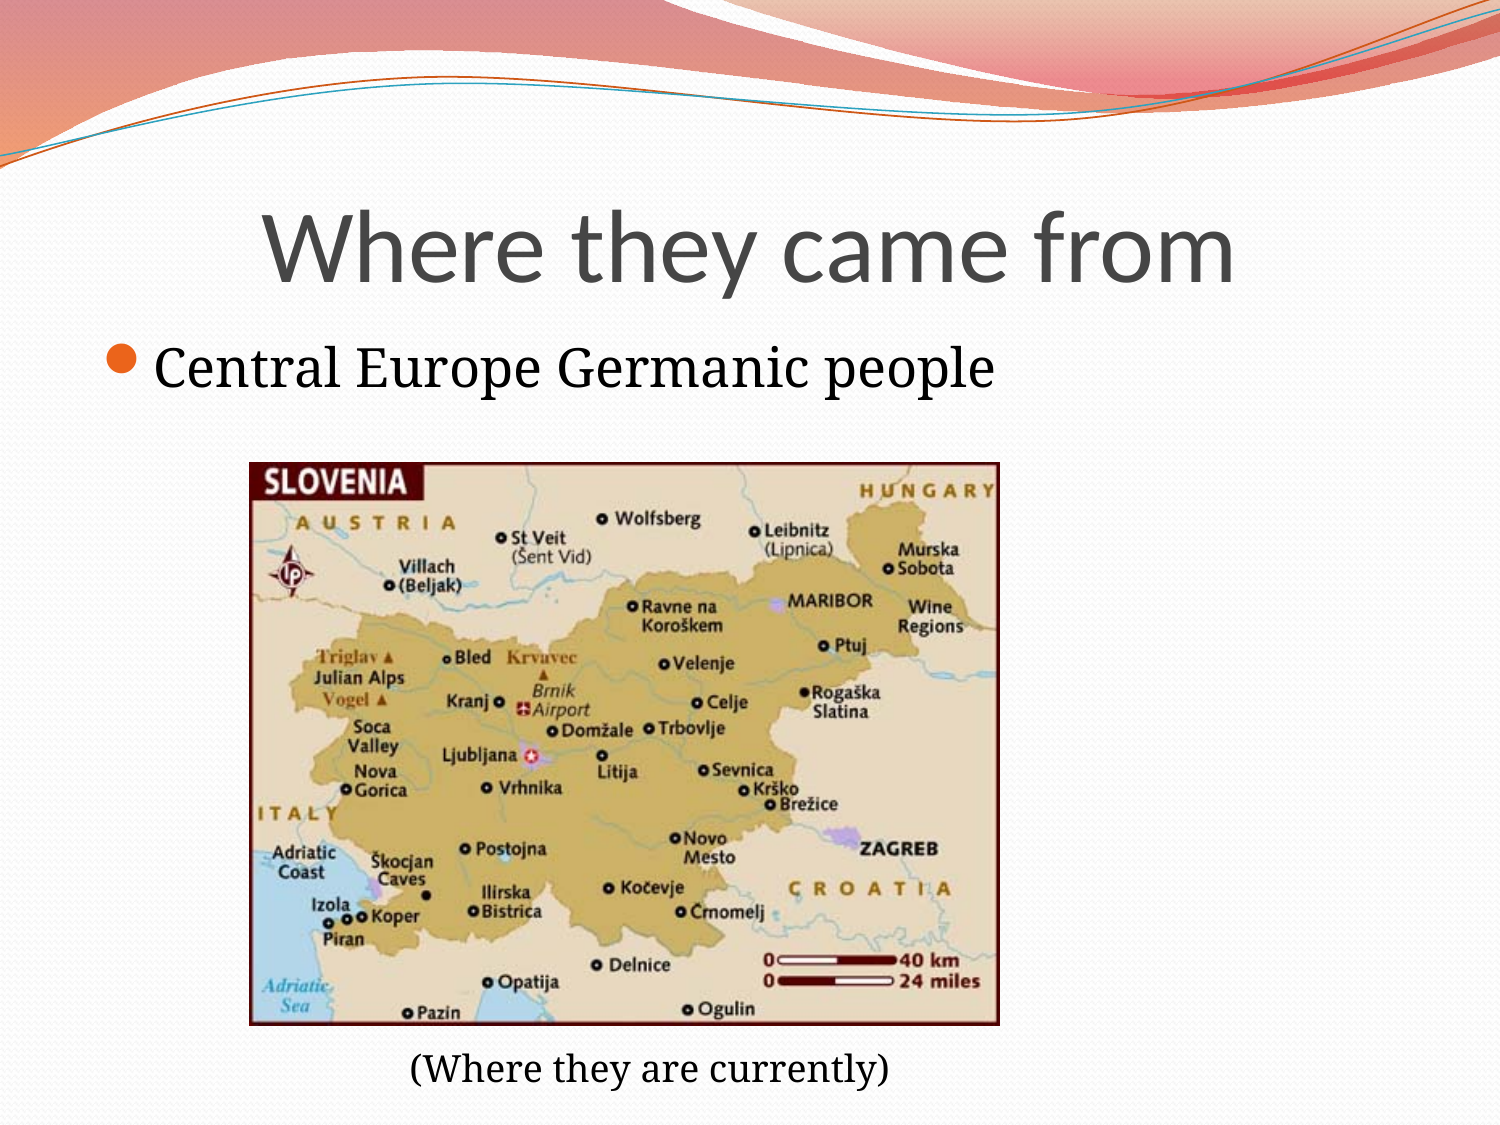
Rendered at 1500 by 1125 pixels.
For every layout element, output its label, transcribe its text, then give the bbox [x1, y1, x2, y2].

text_box (Where they are currently) [262, 1037, 1038, 1098]
picture [249, 462, 1001, 1027]
list Central Europe Germanic people [87, 249, 1438, 993]
title Where they came from [75, 115, 1425, 303]
